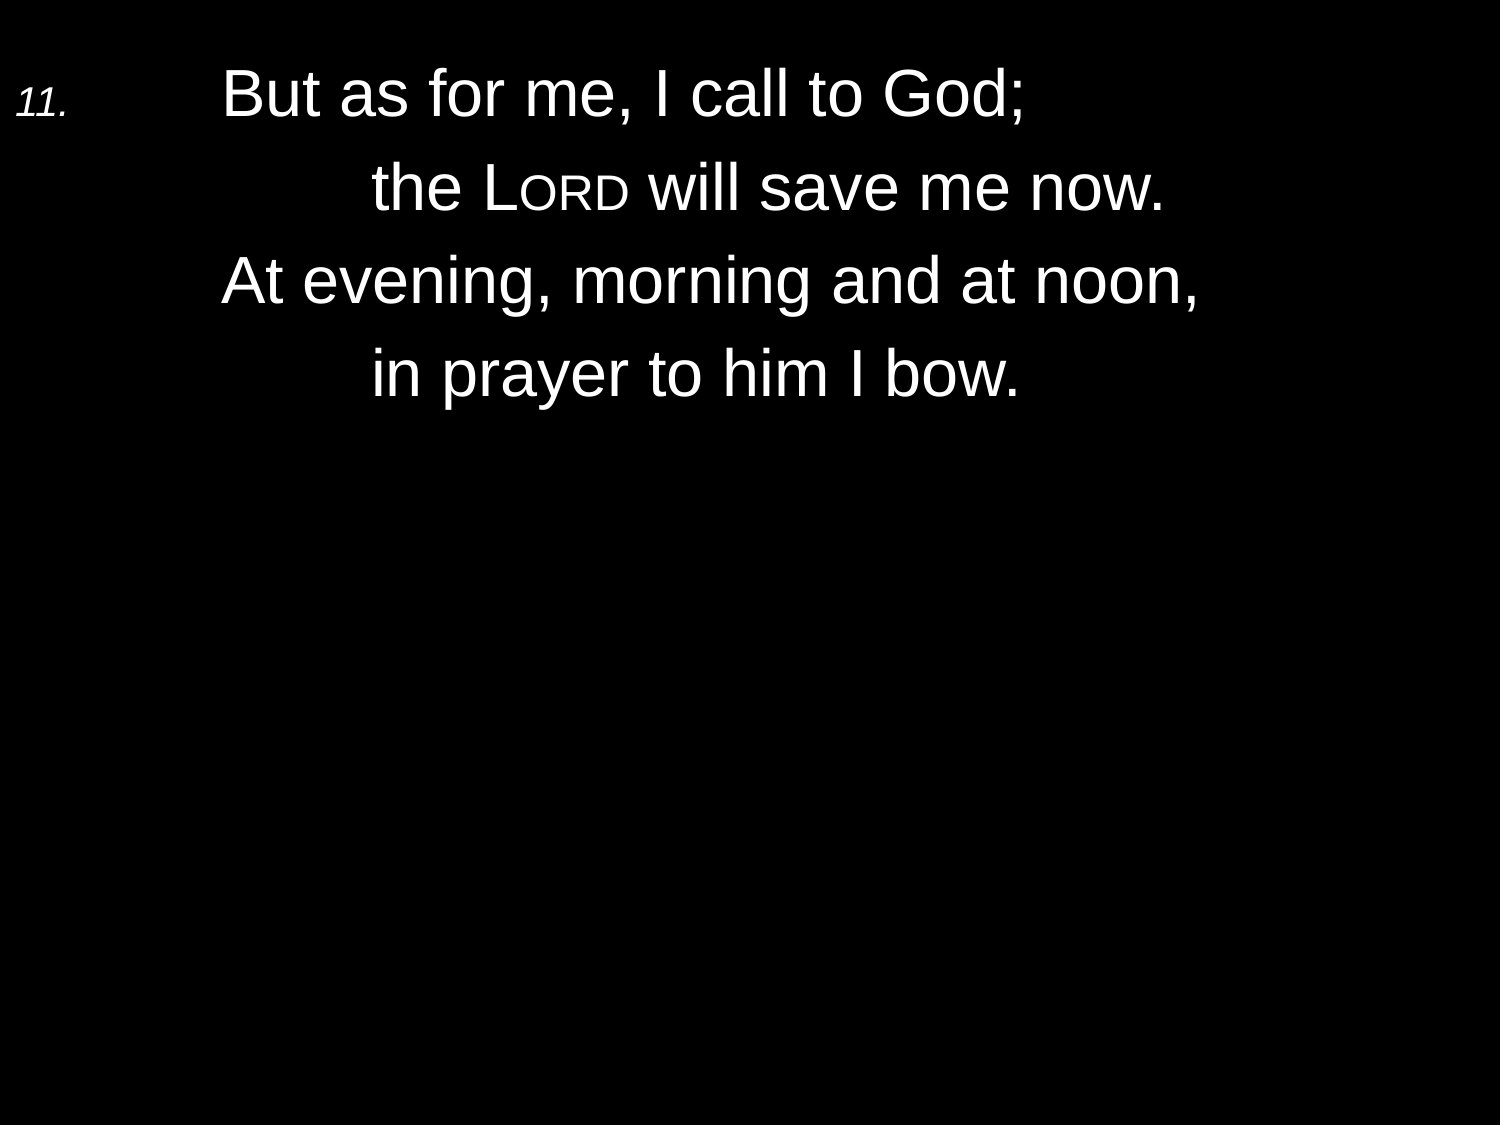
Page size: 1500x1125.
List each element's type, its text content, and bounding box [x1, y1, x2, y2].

list 11. But as for me, I call to God; the Lord will save me now. At evening, morning and at noon, in prayer to him I bow. [0, 42, 1500, 1047]
